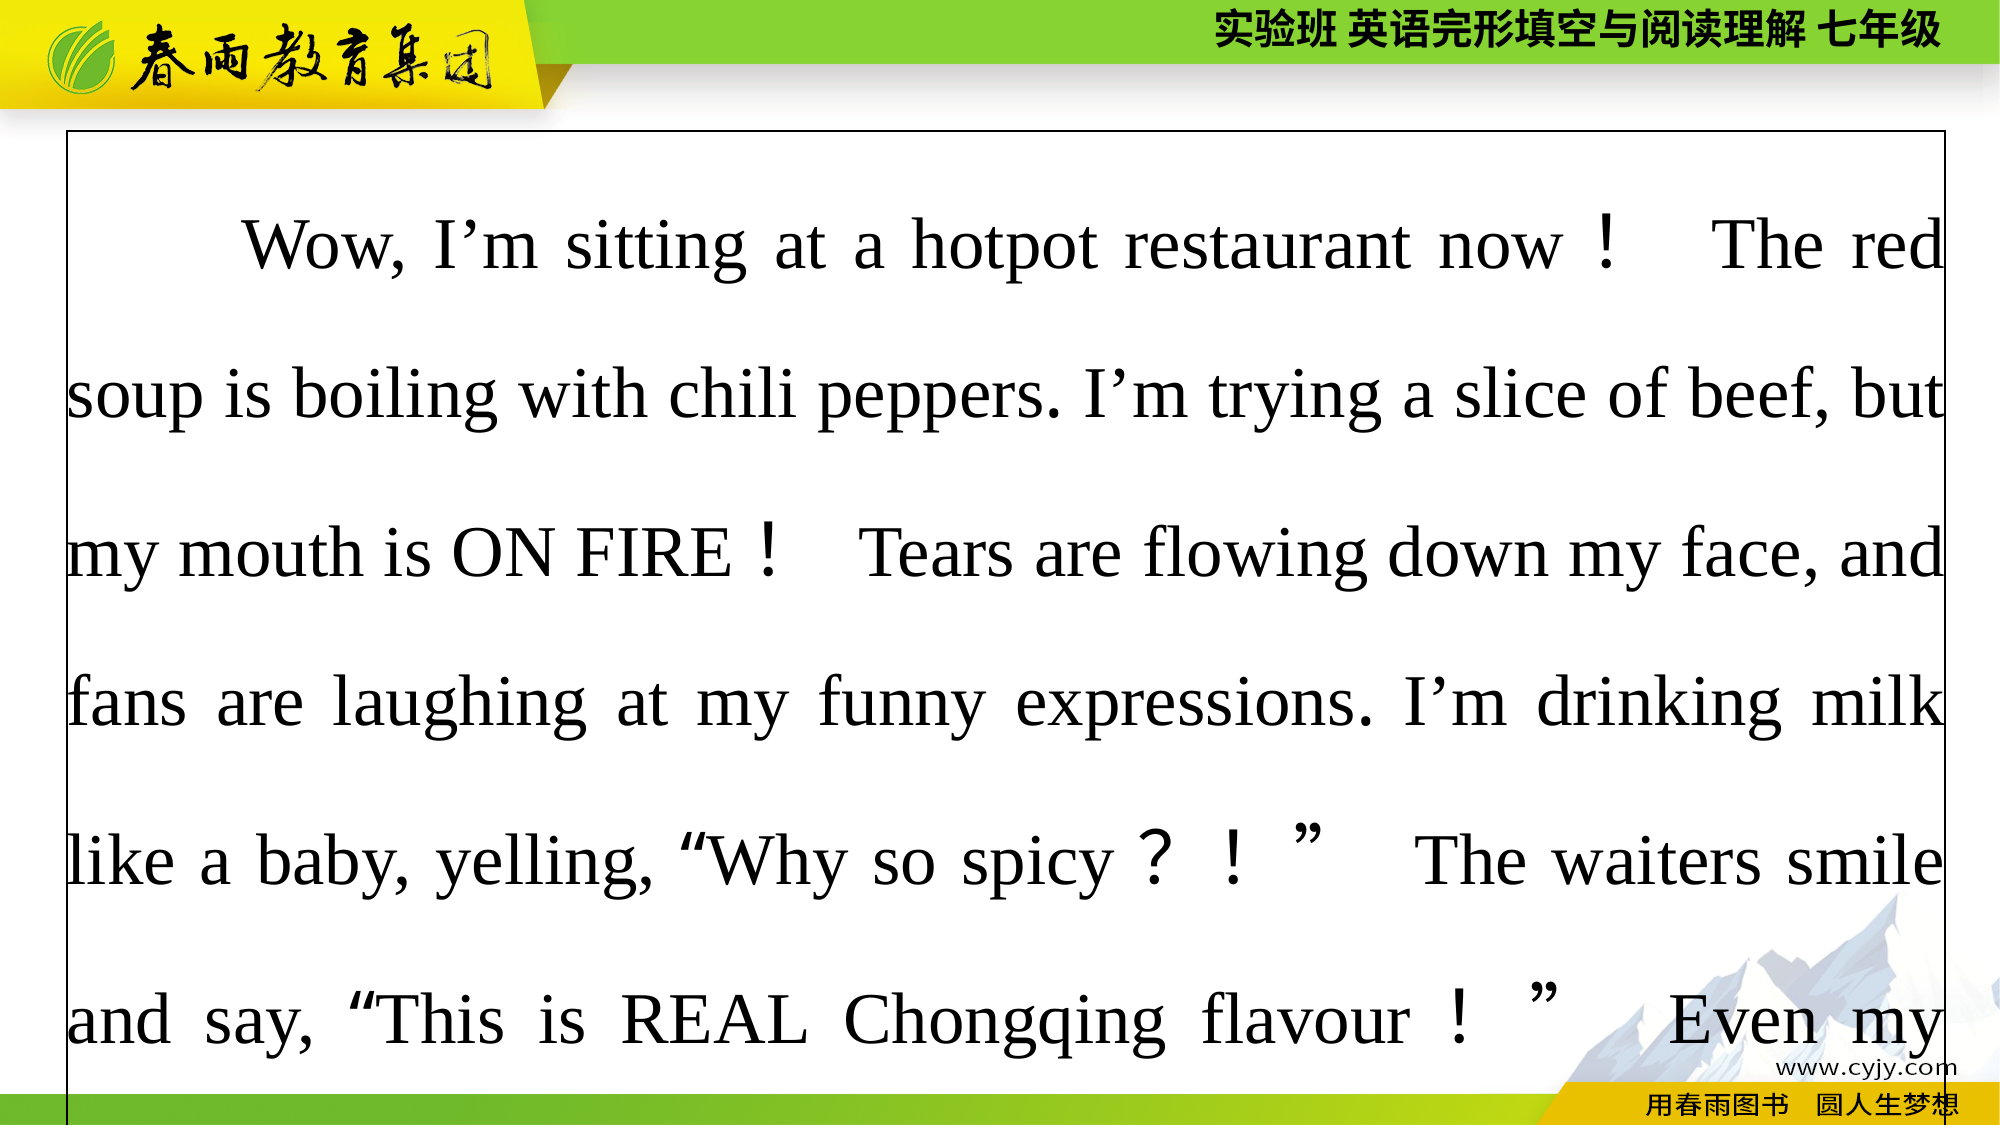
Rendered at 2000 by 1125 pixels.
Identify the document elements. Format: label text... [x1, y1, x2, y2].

table_header Wow, I’m sitting at a hotpot restaurant now！ The red soup is boiling with chili peppers. I’m trying a slice of beef, but my mouth is ON FIRE！ Tears are flowing down my face, and fans are laughing at my funny expressions. I’m drinking milk like a baby, yelling, “Why so spicy？！” The waiters smile and say, “This is REAL Chongqing flavour！” Even my camera lens（镜头）is foggy from the steam！ [68, 132, 1944, 1125]
picture [0, 0, 2000, 1125]
